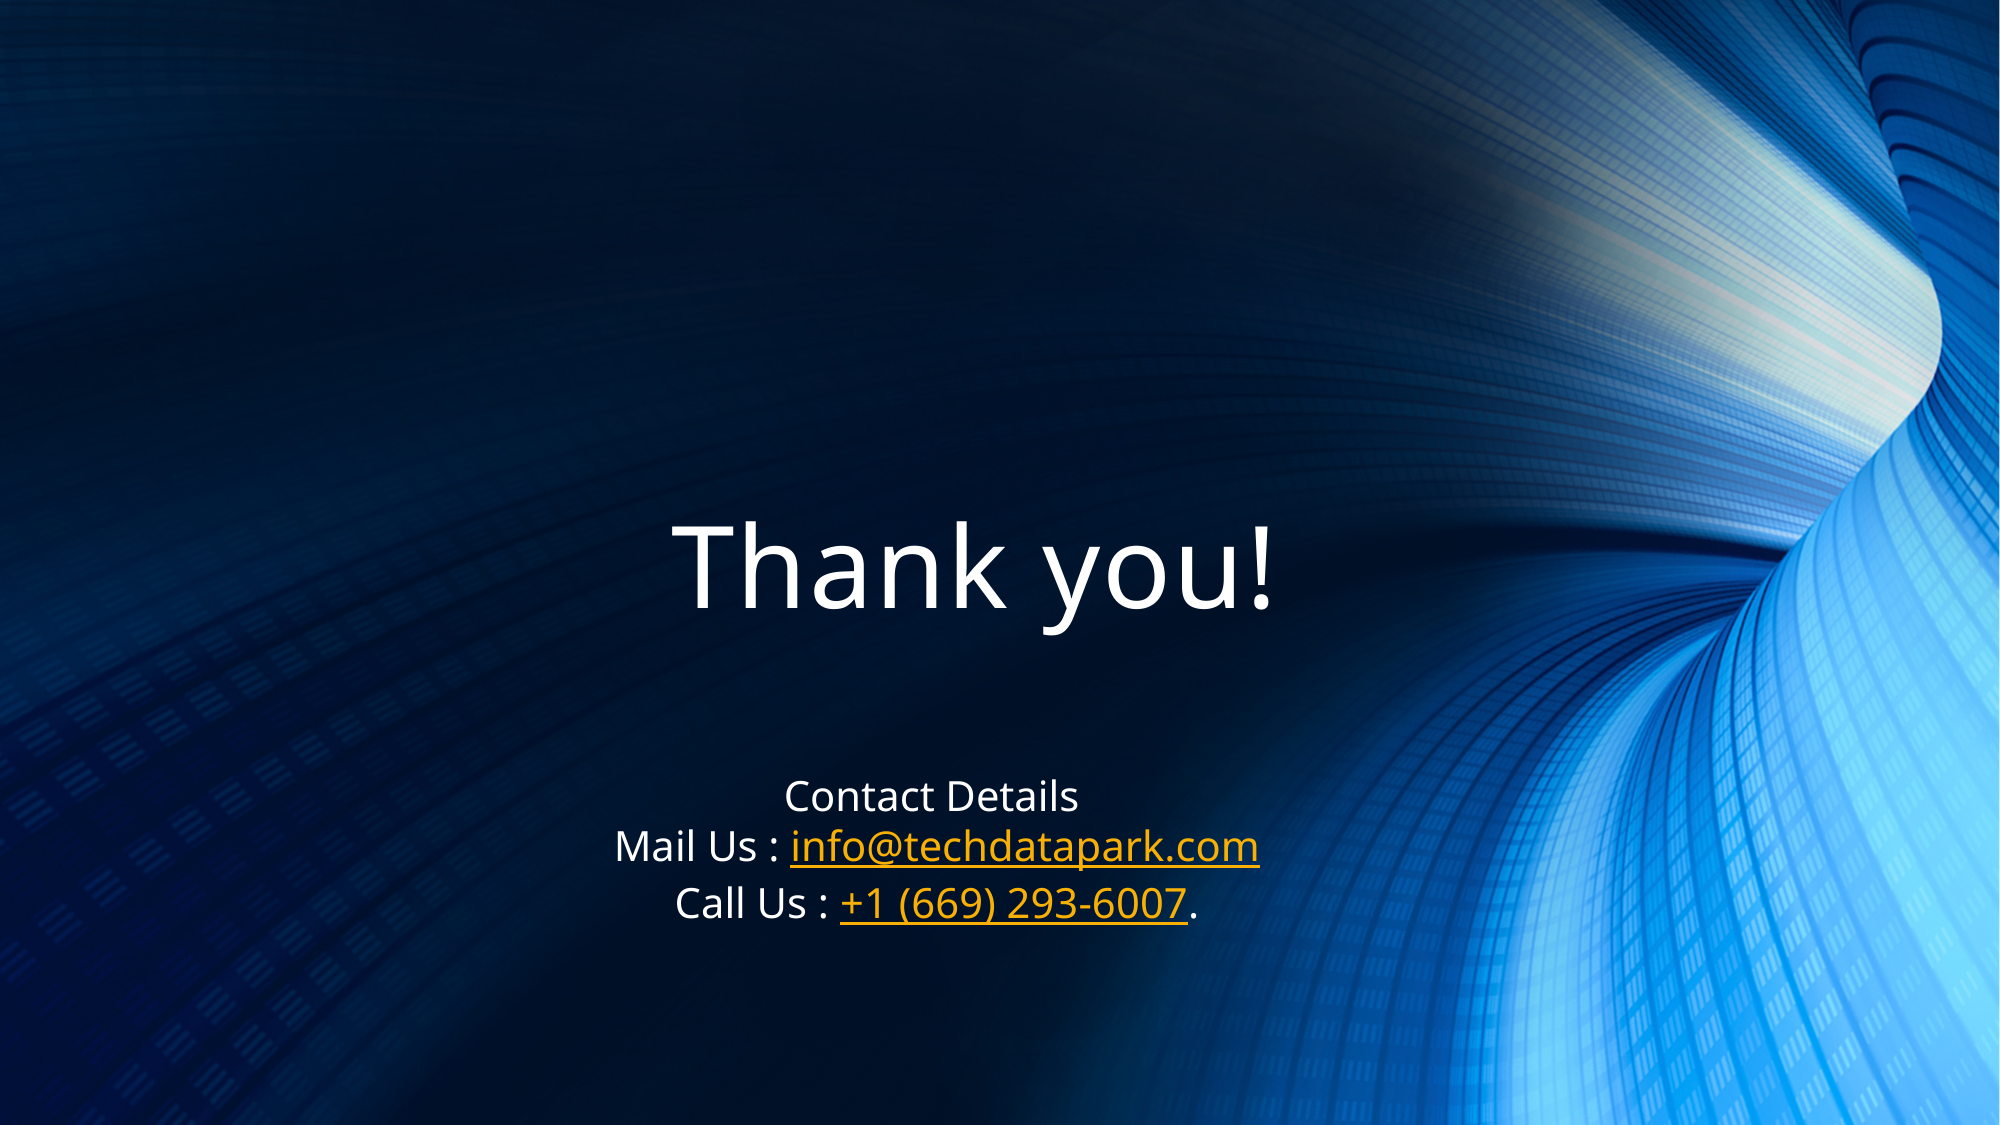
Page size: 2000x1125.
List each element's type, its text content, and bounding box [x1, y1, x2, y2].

picture [0, 0, 2000, 1125]
title Thank you! [299, 512, 1650, 638]
text_box Contact Details Mail Us : info@techdatapark.com Call Us : +1 (669) 293-6007. [437, 762, 1437, 942]
